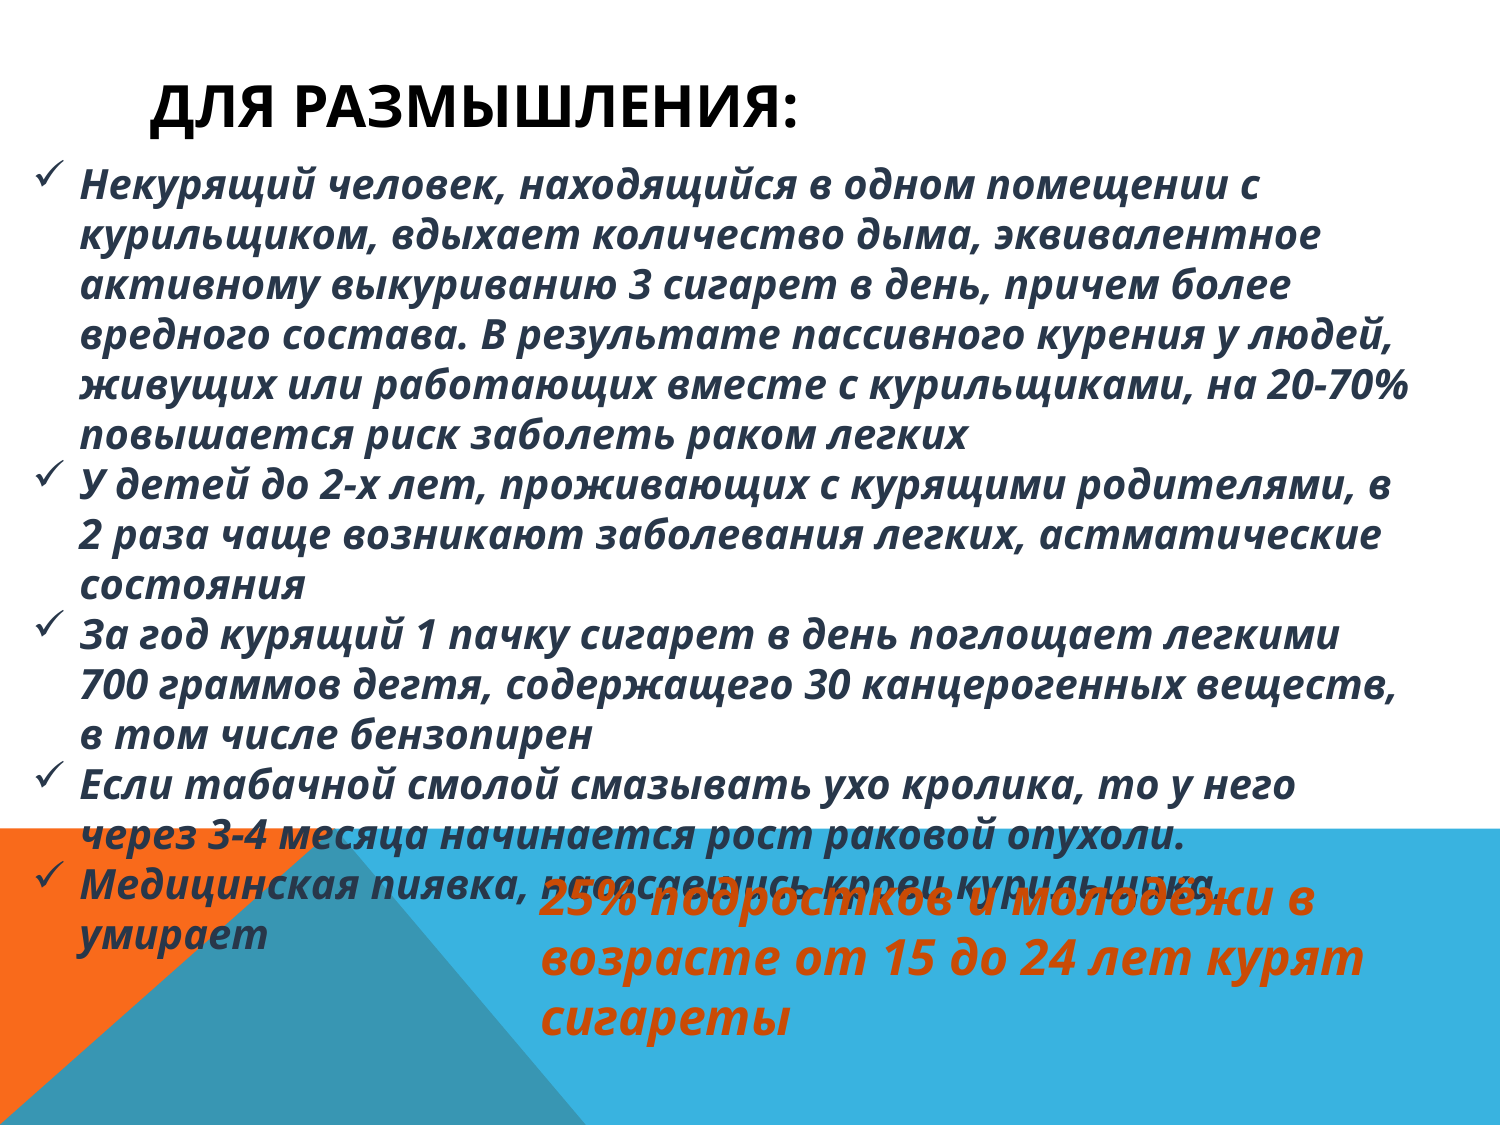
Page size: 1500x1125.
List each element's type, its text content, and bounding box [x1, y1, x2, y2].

text_box Некурящий человек, находящийся в одном помещении с курильщиком, вдыхает количество дыма, эквивалентное активному выкуриванию 3 сигарет в день, причем более вредного состава. В результате пассивного курения у людей, живущих или работающих вместе с курильщиками, на 20-70% повышается риск заболеть раком легких У детей до 2-х лет, проживающих с курящими родителями, в 2 раза чаще возникают заболевания легких, астматические состояния За год курящий 1 пачку сигарет в день поглощает легкими 700 граммов дегтя, содержащего 30 канцерогенных веществ, в том числе бензопирен Если табачной смолой смазывать ухо кролика, то у него через 3-4 месяца начинается рост раковой опухоли. Медицинская пиявка, насосавшись крови курильщика, умирает [17, 150, 1436, 966]
title для размышления: [135, 59, 1370, 149]
text_box 25% подростков и молодёжи в возрасте от 15 до 24 лет курят сигареты [525, 857, 1436, 1053]
